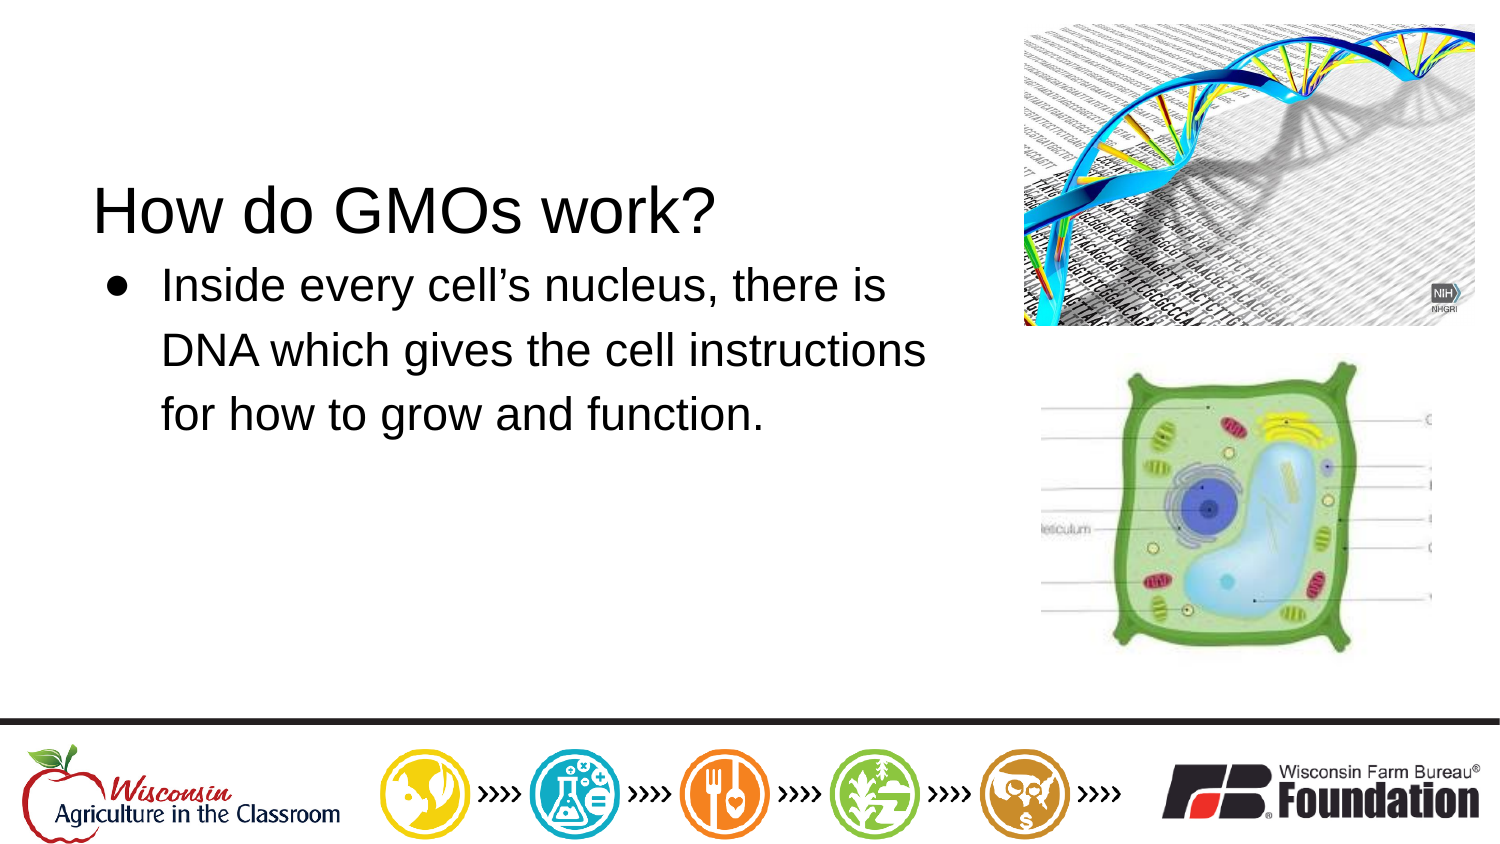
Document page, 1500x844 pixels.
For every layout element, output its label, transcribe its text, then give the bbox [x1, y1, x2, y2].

picture [0, 718, 1500, 844]
picture [1041, 353, 1433, 667]
picture [1024, 24, 1476, 326]
title How do GMOs work? Inside every cell’s nucleus, there is DNA which gives the cell instructions for how to grow and function. [77, 112, 1001, 457]
